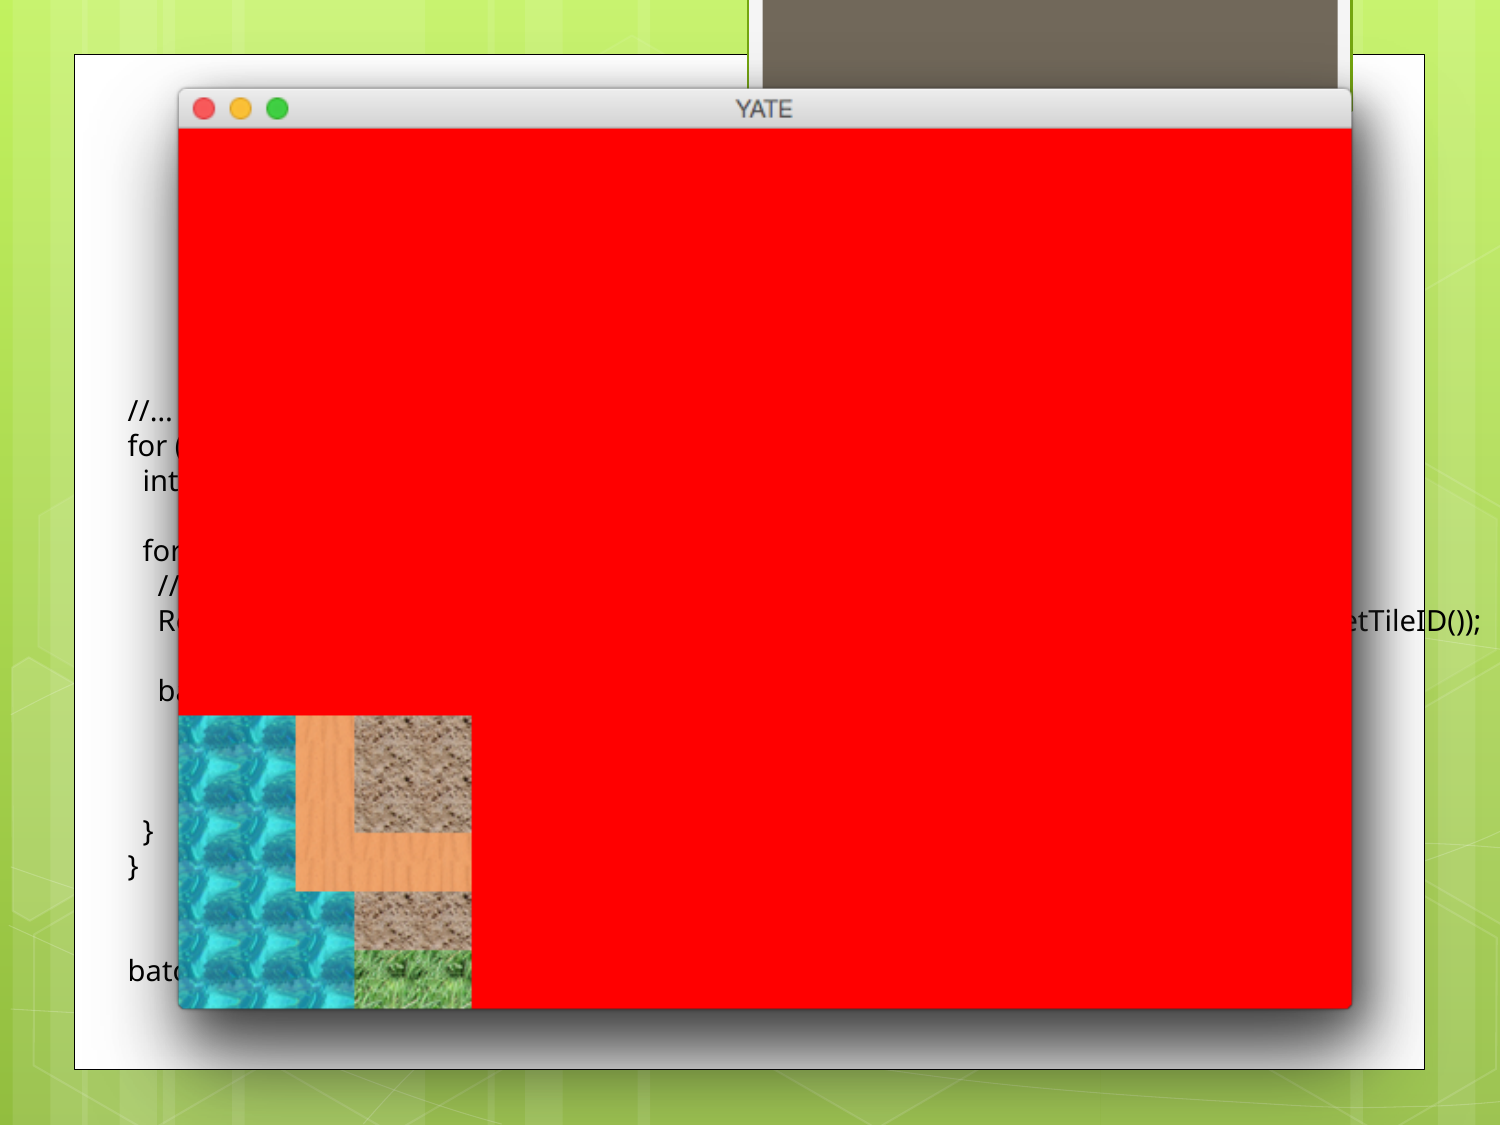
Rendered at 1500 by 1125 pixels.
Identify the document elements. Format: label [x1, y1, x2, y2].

picture [76, 30, 1455, 1125]
